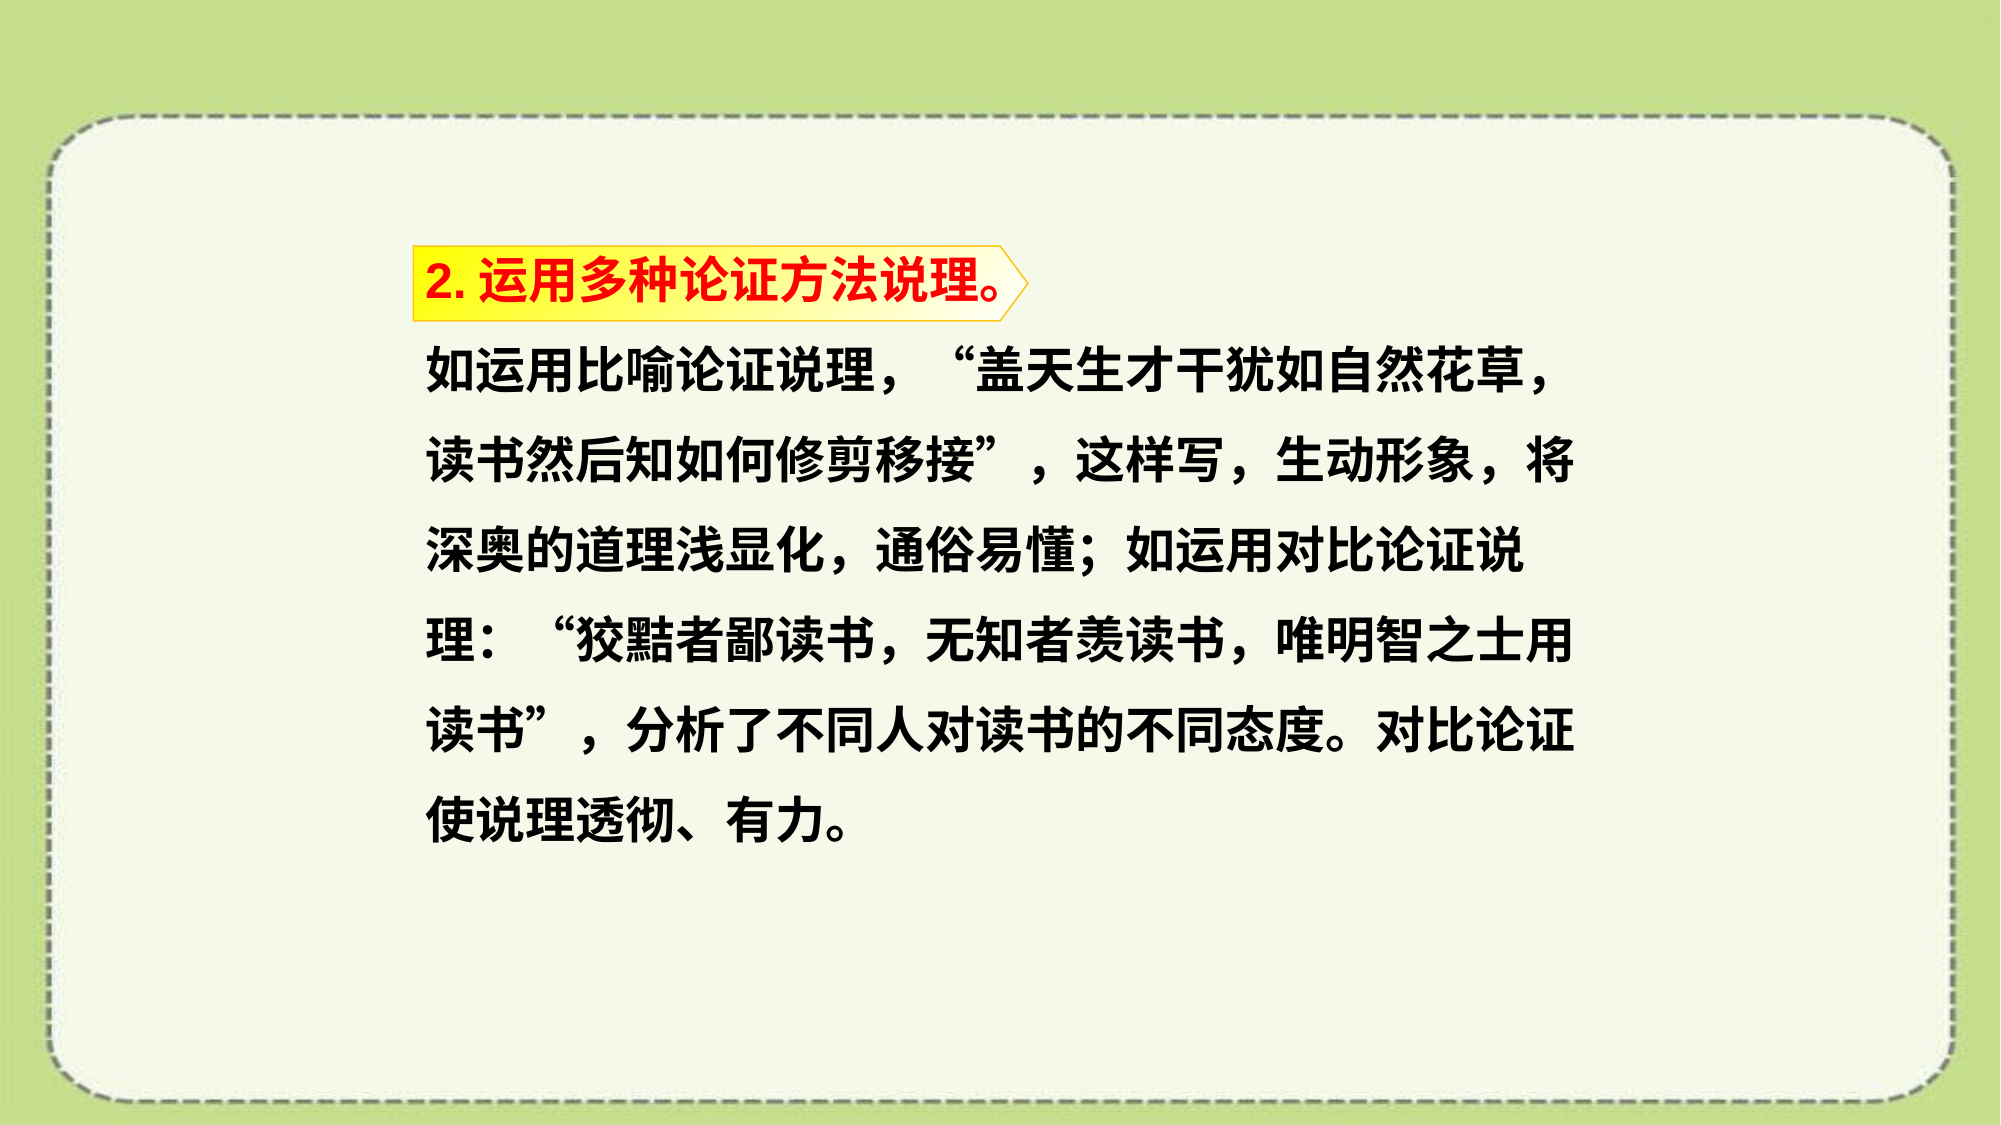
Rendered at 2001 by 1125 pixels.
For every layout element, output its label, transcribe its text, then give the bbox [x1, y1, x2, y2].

text_box 2.运用多种论证方法说理。 如运用比喻论证说理，“盖天生才干犹如自然花草，读书然后知如何修剪移接”，这样写，生动形象，将深奥的道理浅显化，通俗易懂；如运用对比论证说理：“狡黠者鄙读书，无知者羡读书，唯明智之士用读书”，分析了不同人对读书的不同态度。对比论证使说理透彻、有力。 [410, 211, 1595, 856]
picture [0, 0, 2001, 1125]
